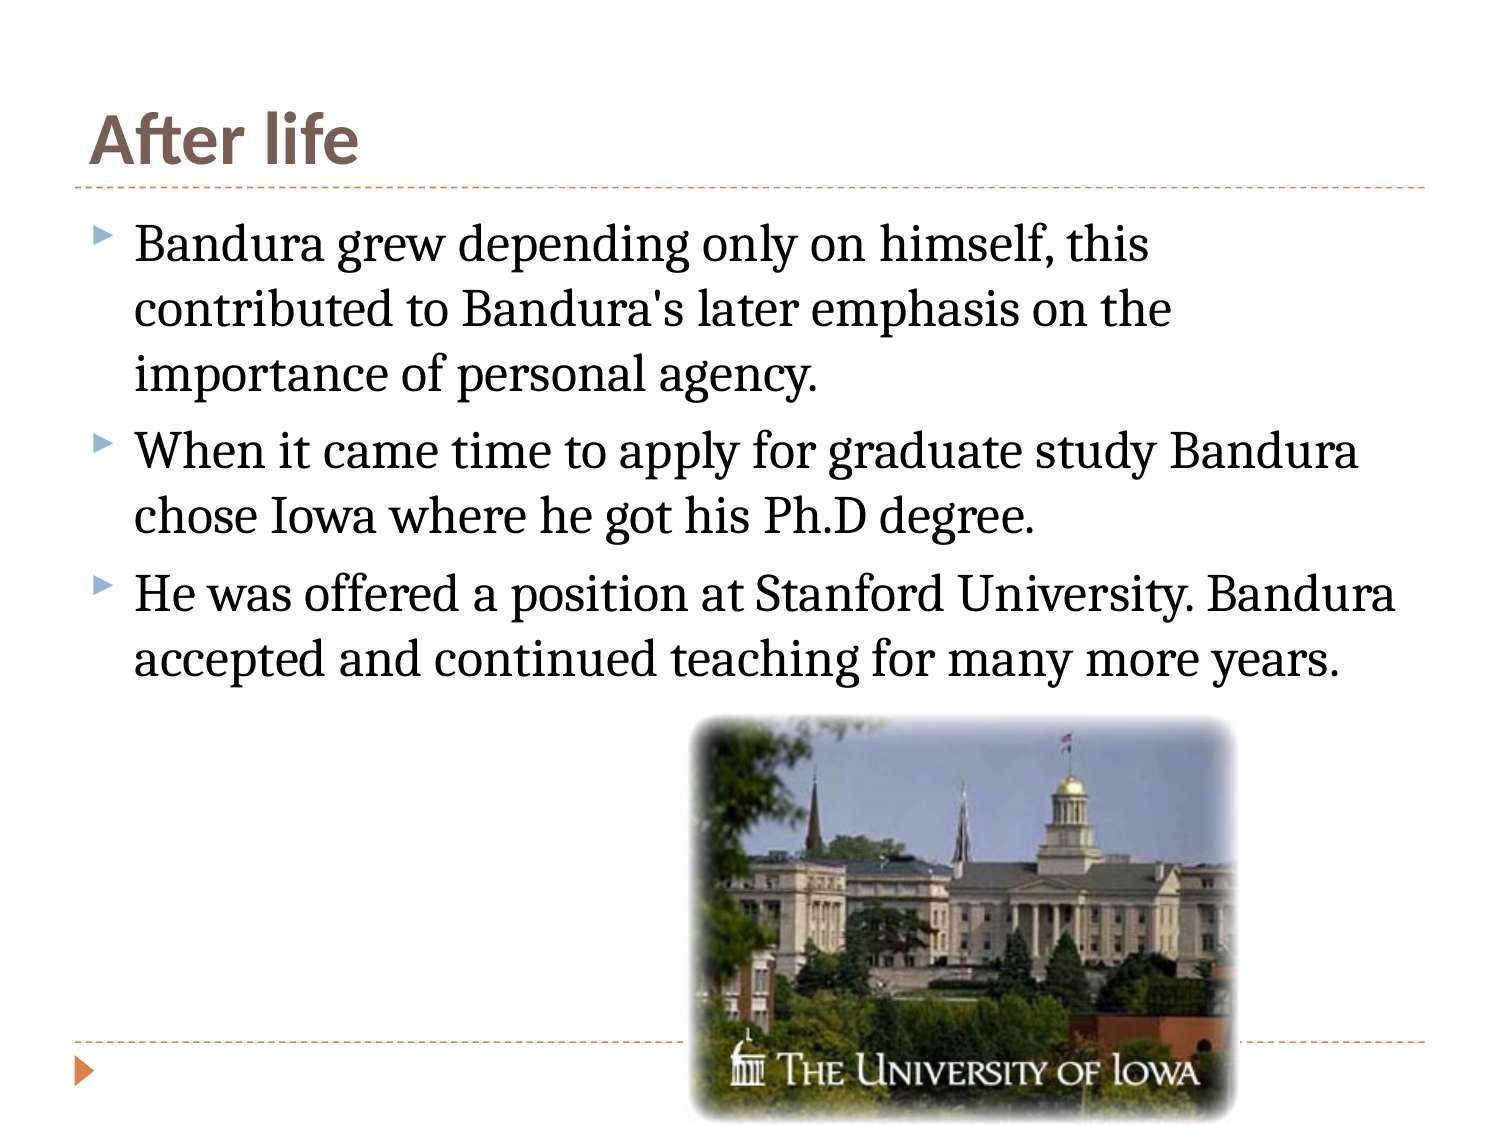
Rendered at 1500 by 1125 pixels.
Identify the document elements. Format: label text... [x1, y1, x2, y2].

title After life [75, 24, 1425, 188]
picture [687, 713, 1240, 1125]
list Bandura grew depending only on himself, this contributed to Bandura's later emphasis on the importance of personal agency. When it came time to apply for graduate study Bandura chose Iowa where he got his Ph.D degree. He was offered a position at Stanford University. Bandura accepted and continued teaching for many more years. [75, 200, 1425, 1010]
